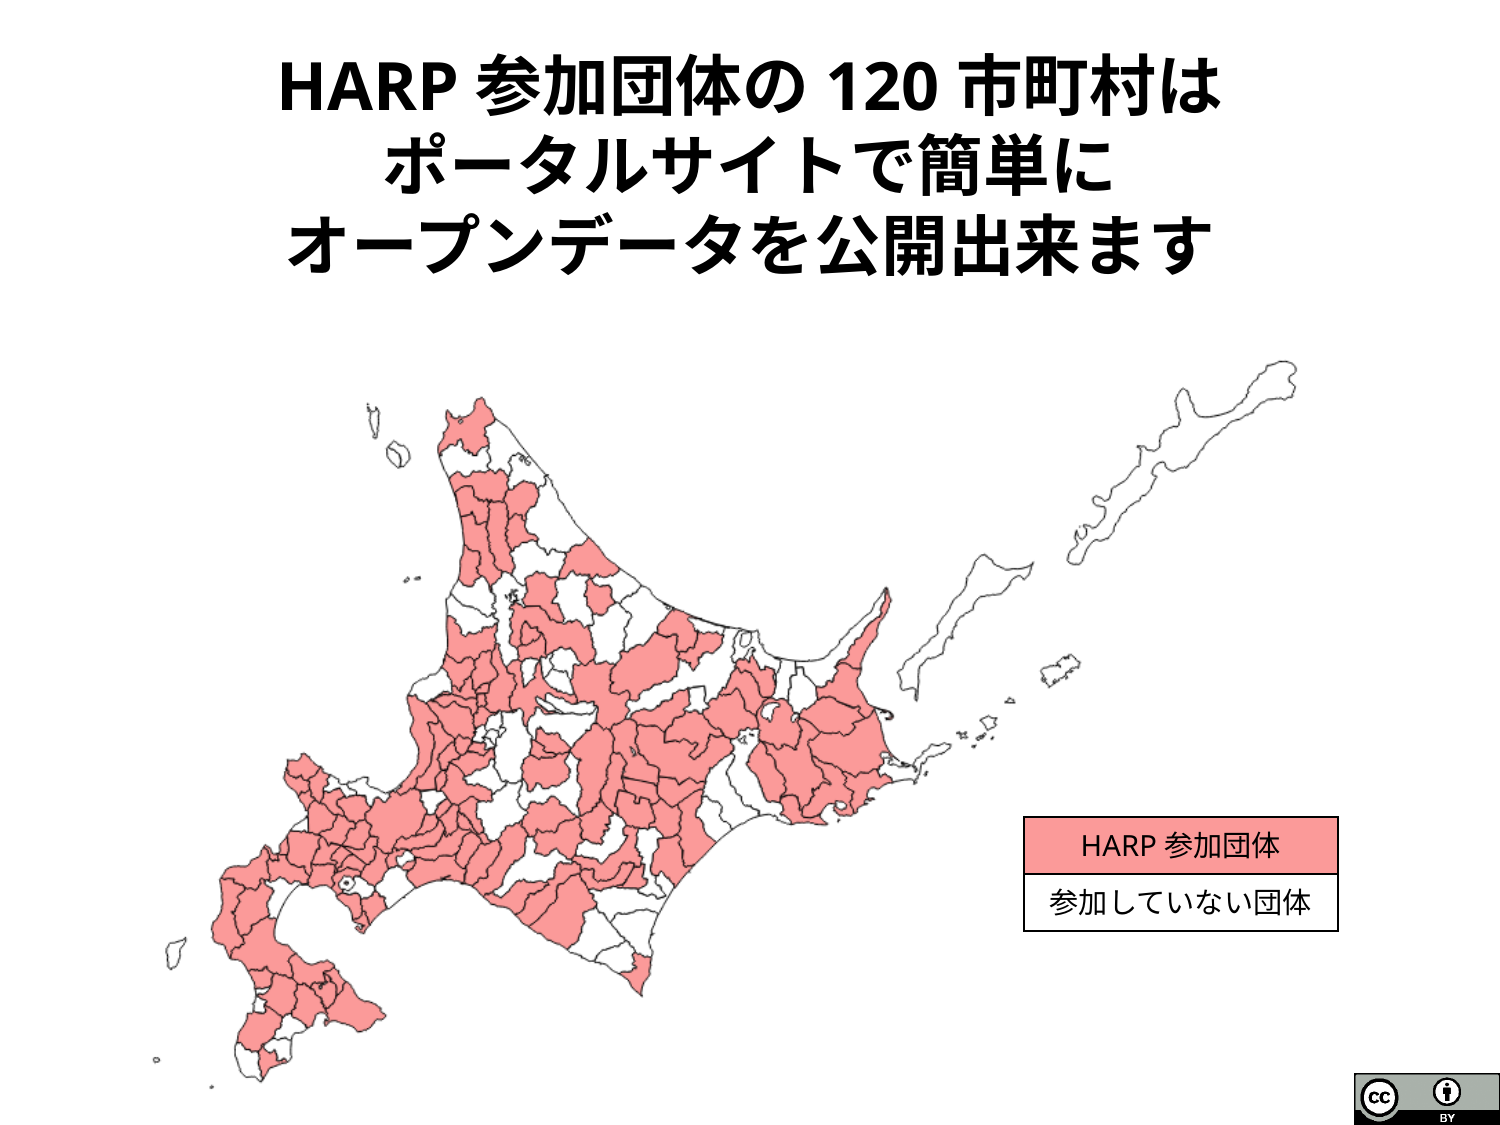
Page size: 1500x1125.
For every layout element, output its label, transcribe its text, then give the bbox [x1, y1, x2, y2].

text_box HARP参加団体の120市町村は ポータルサイトで簡単に オープンデータを公開出来ます [0, 36, 1500, 291]
picture [0, 350, 1500, 1125]
